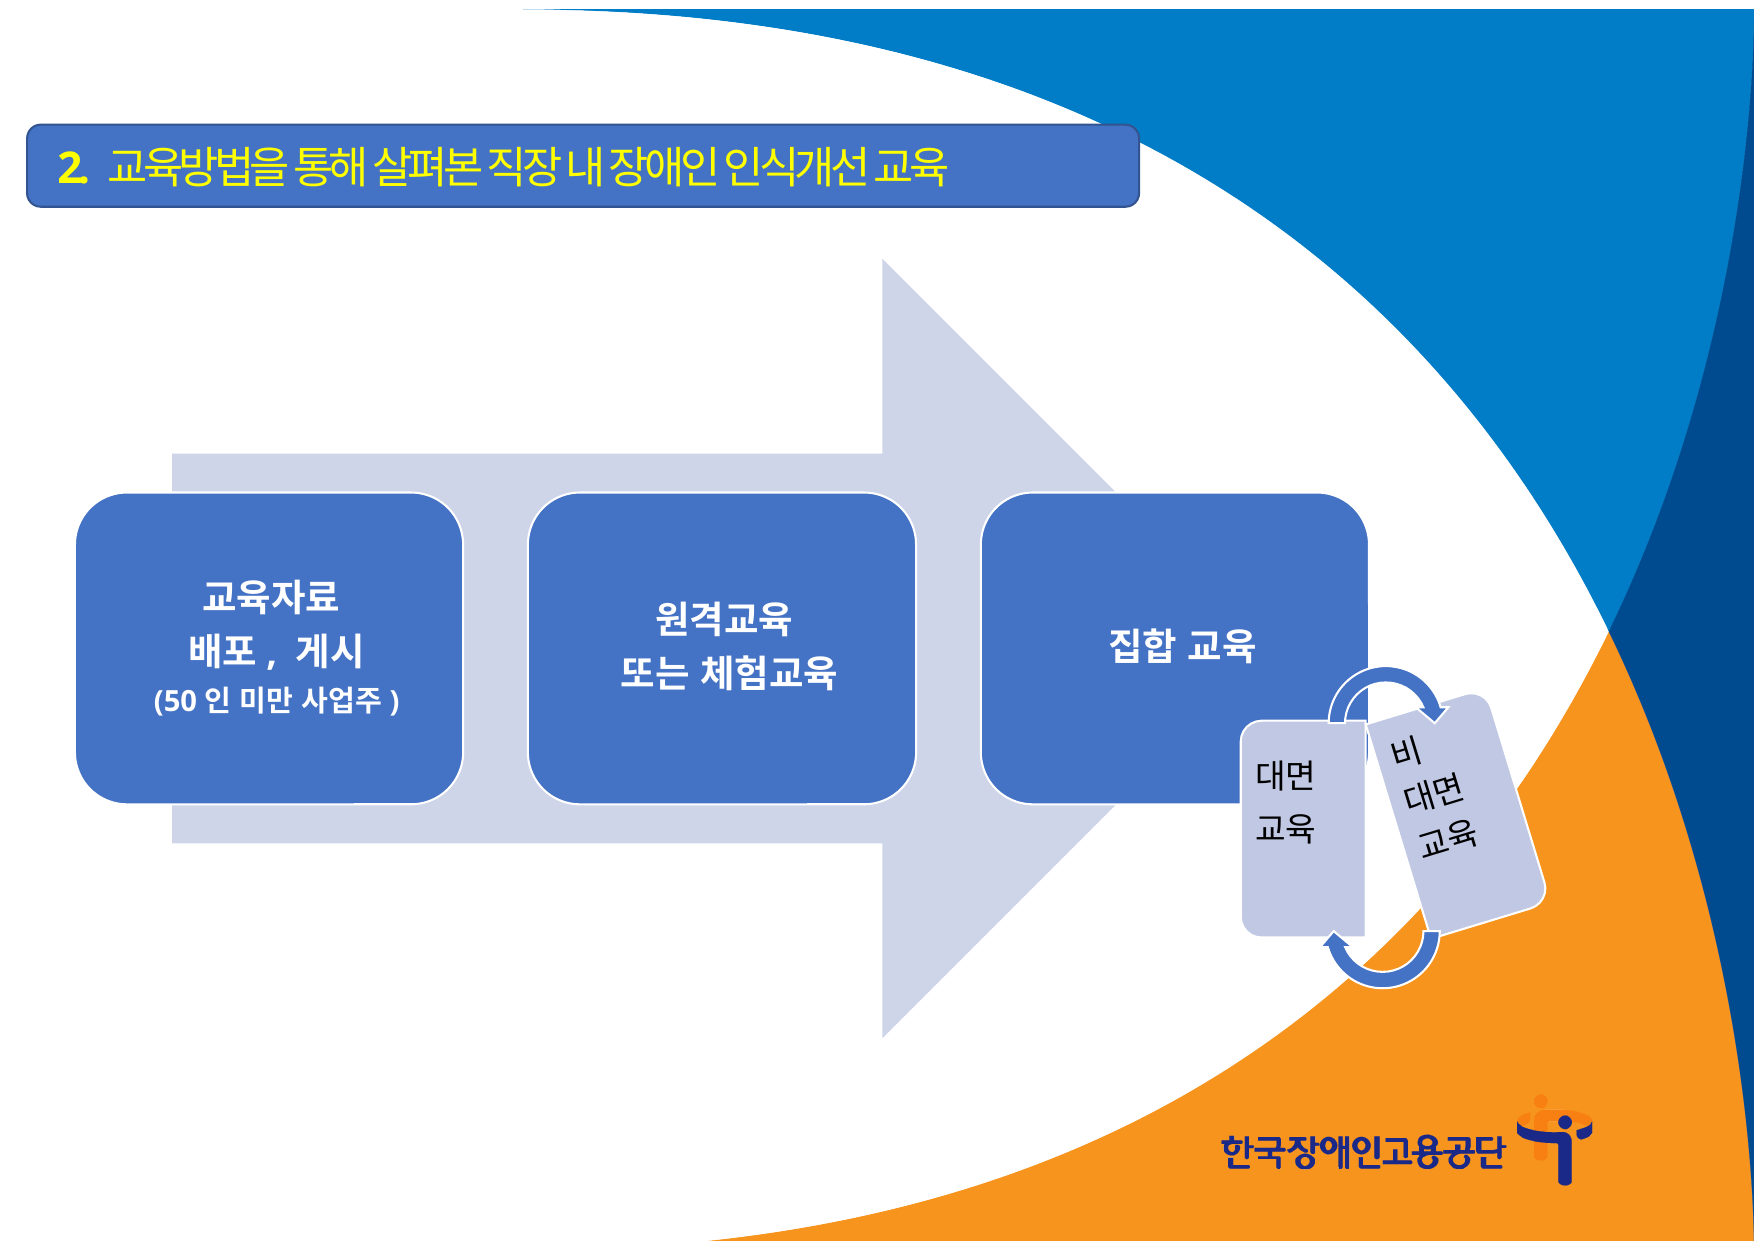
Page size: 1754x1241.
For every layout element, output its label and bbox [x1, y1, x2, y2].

text_box [1221, 657, 1551, 976]
picture [0, 9, 1754, 1241]
text_box [74, 258, 1370, 1039]
